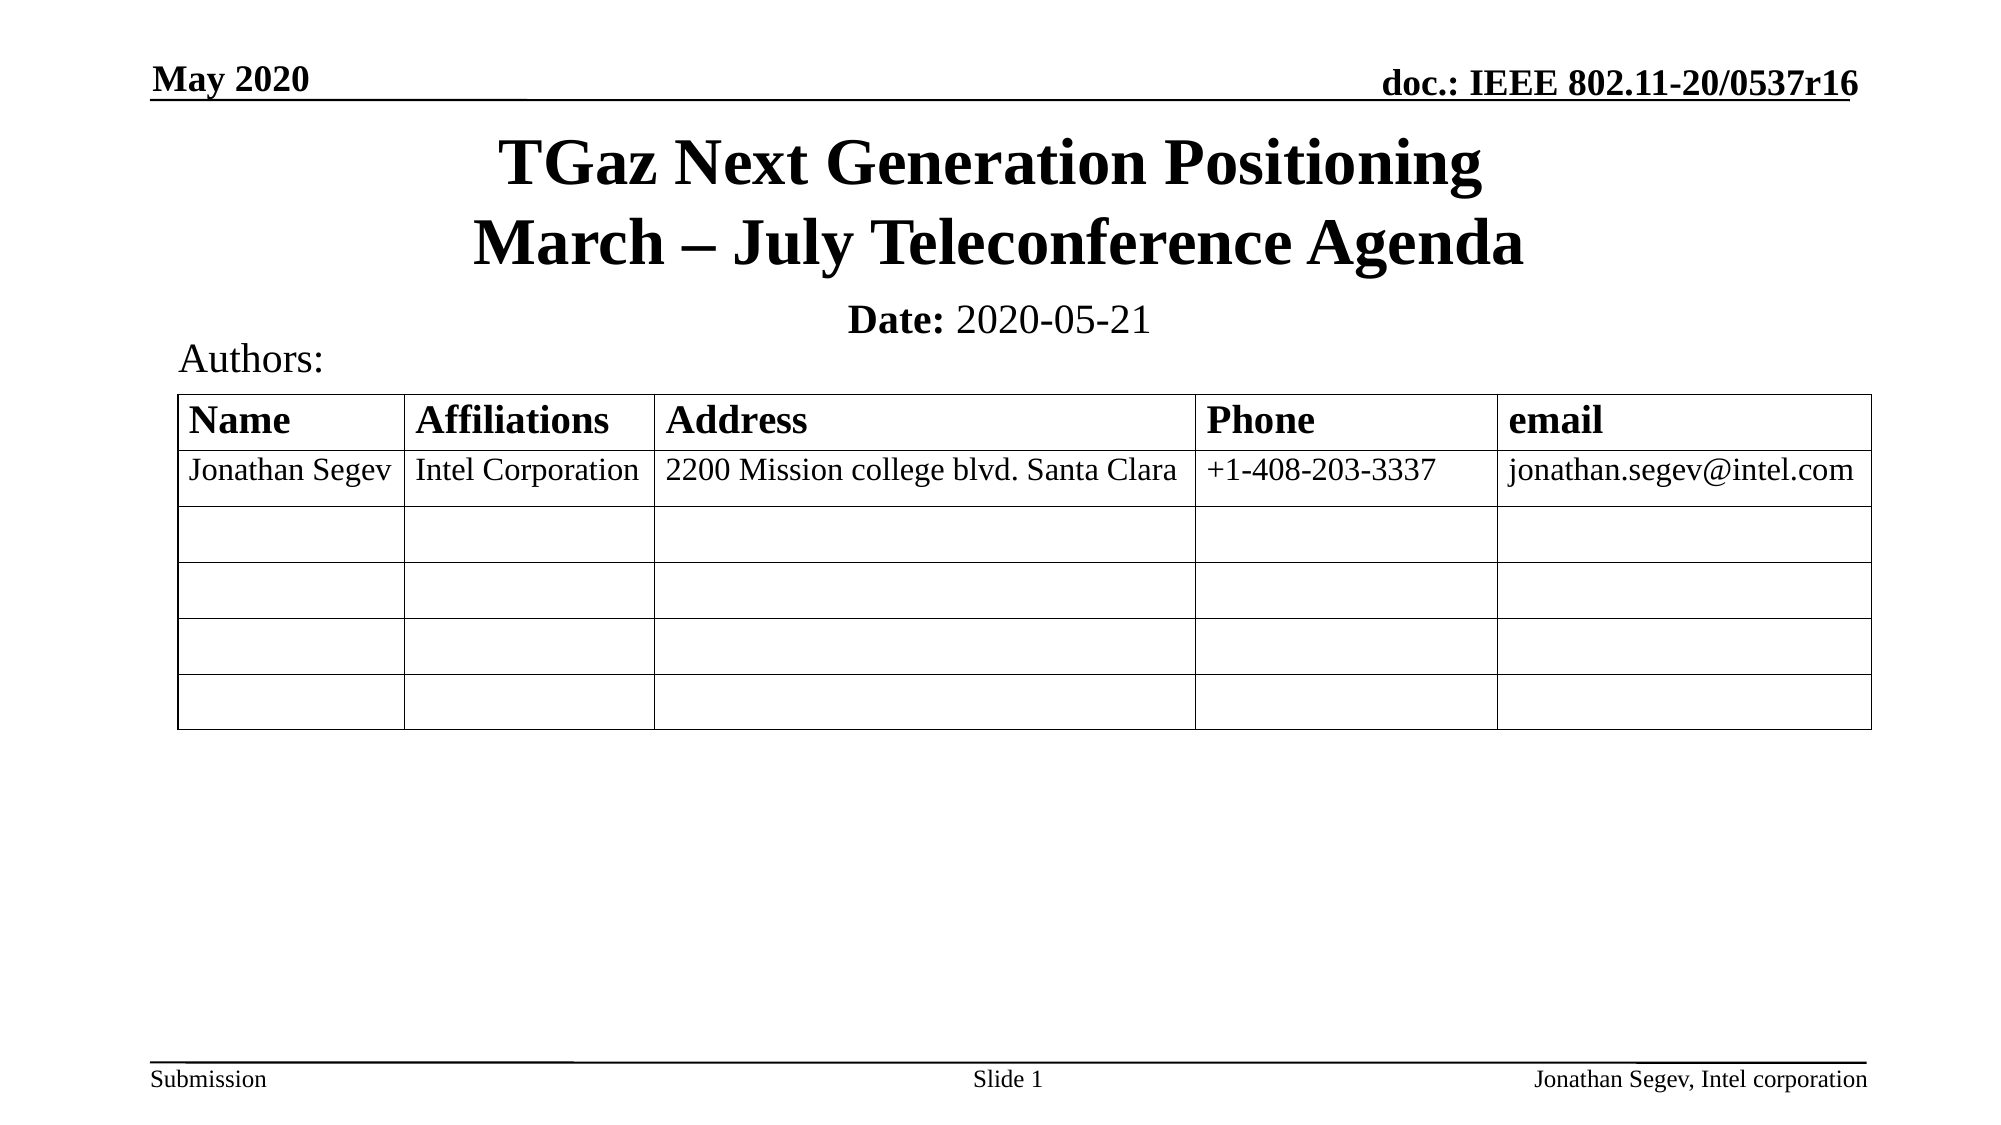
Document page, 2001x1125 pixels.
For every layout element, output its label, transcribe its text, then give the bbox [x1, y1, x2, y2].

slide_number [152, 54, 563, 100]
slide_number Slide 1 [950, 1061, 1067, 1123]
subtitle Date: 2020-05-21 [299, 283, 1701, 363]
footer Jonathan Segev, Intel corporation [1171, 1061, 1869, 1093]
text_box Authors: [162, 323, 401, 387]
title TGaz Next Generation Positioning March – July Teleconference Agenda [149, 76, 1851, 319]
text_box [162, 394, 1893, 800]
